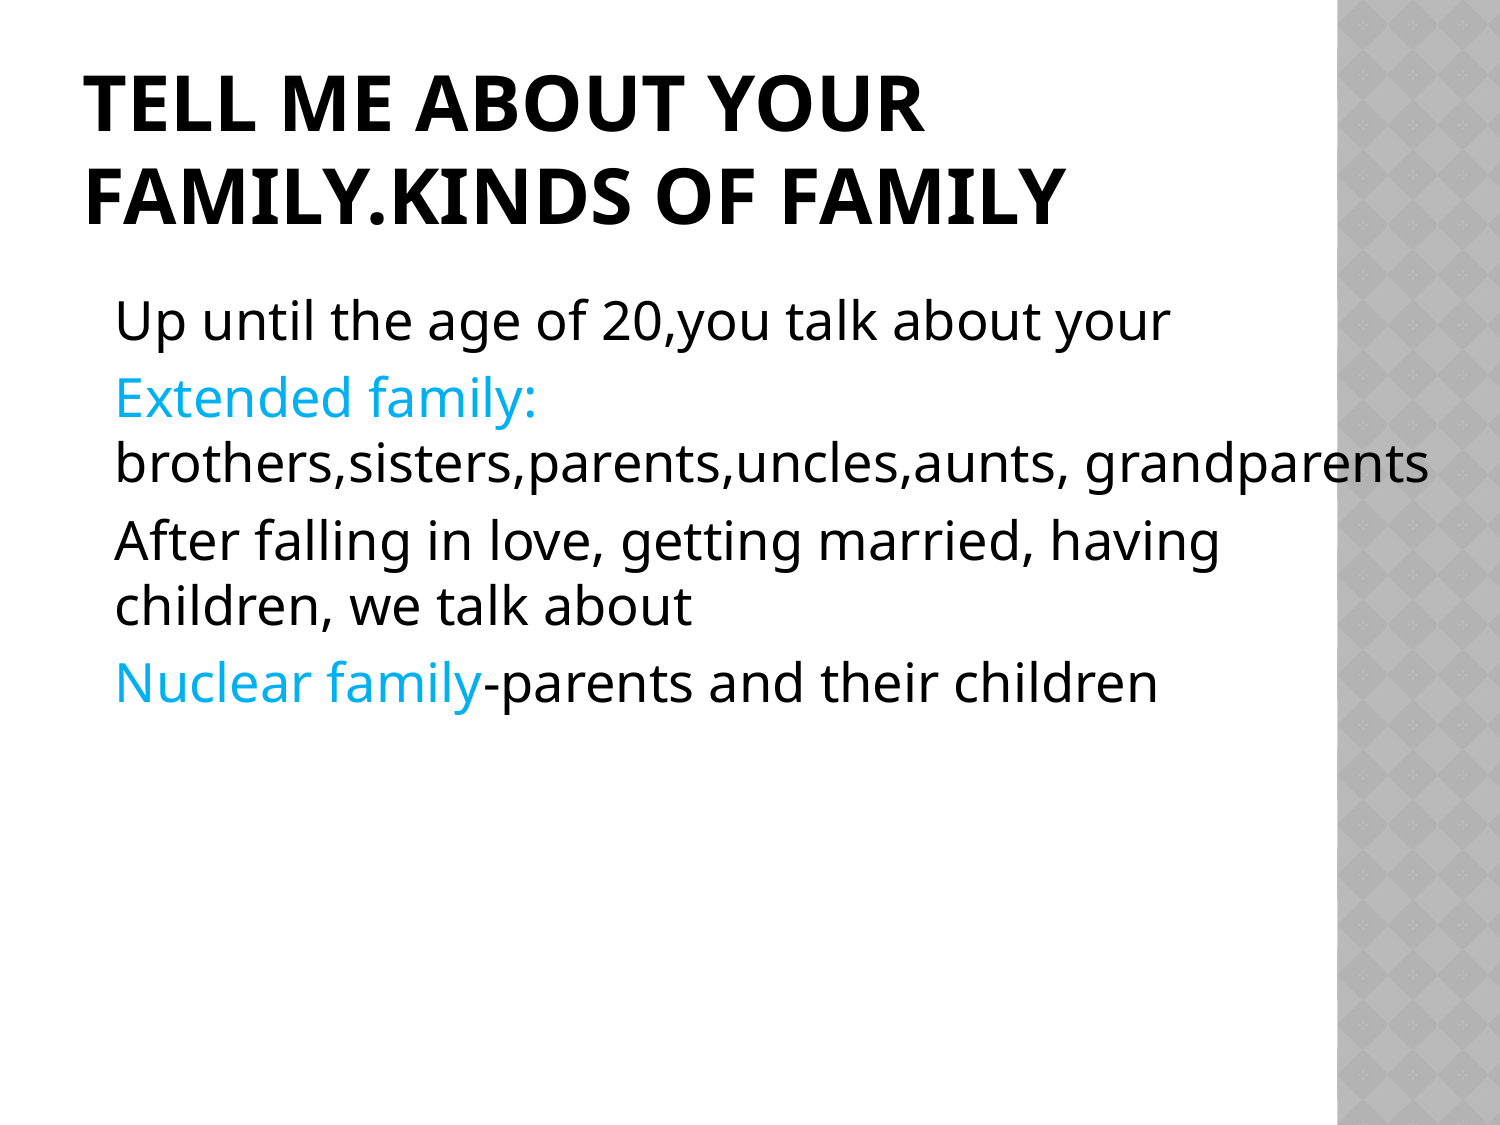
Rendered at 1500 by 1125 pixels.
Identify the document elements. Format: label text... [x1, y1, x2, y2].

title Tell me about your family.Kinds of family [75, 52, 1263, 240]
list Up until the age of 20,you talk about your Extended family: brothers,sisters,parents,uncles,aunts, grandparents After falling in love, getting married, having children, we talk about Nuclear family-parents and their children [100, 278, 1451, 1022]
